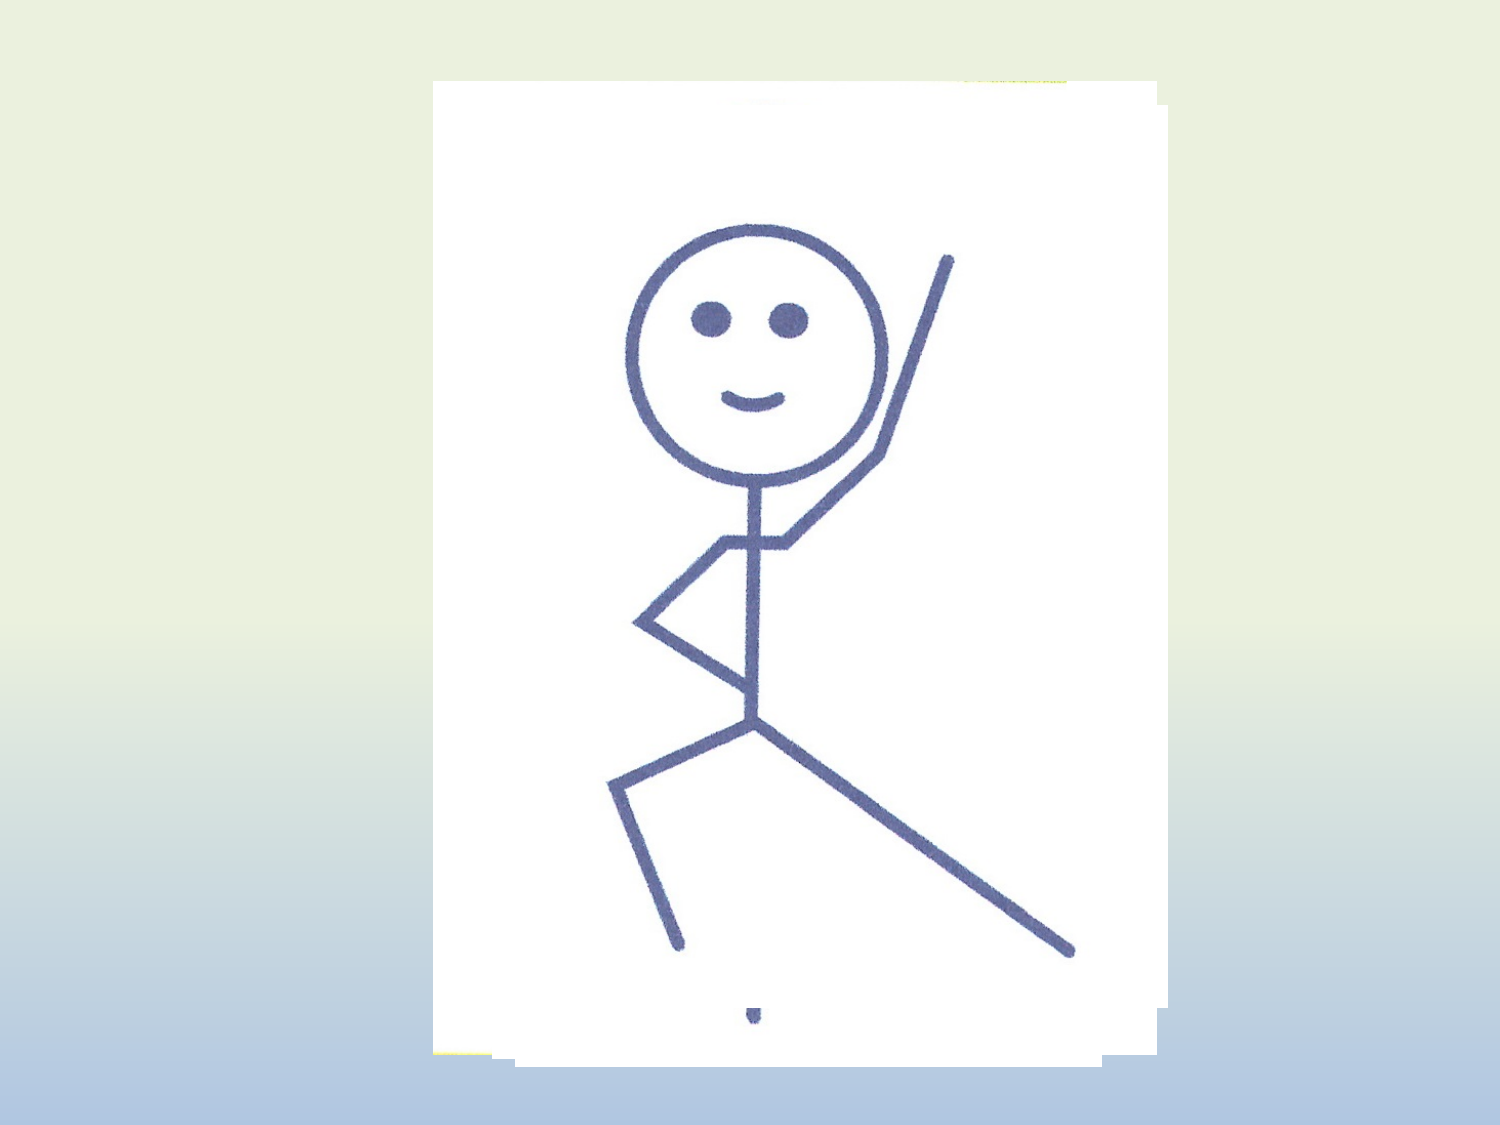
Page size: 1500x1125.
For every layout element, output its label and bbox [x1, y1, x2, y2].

picture [433, 81, 1168, 1067]
